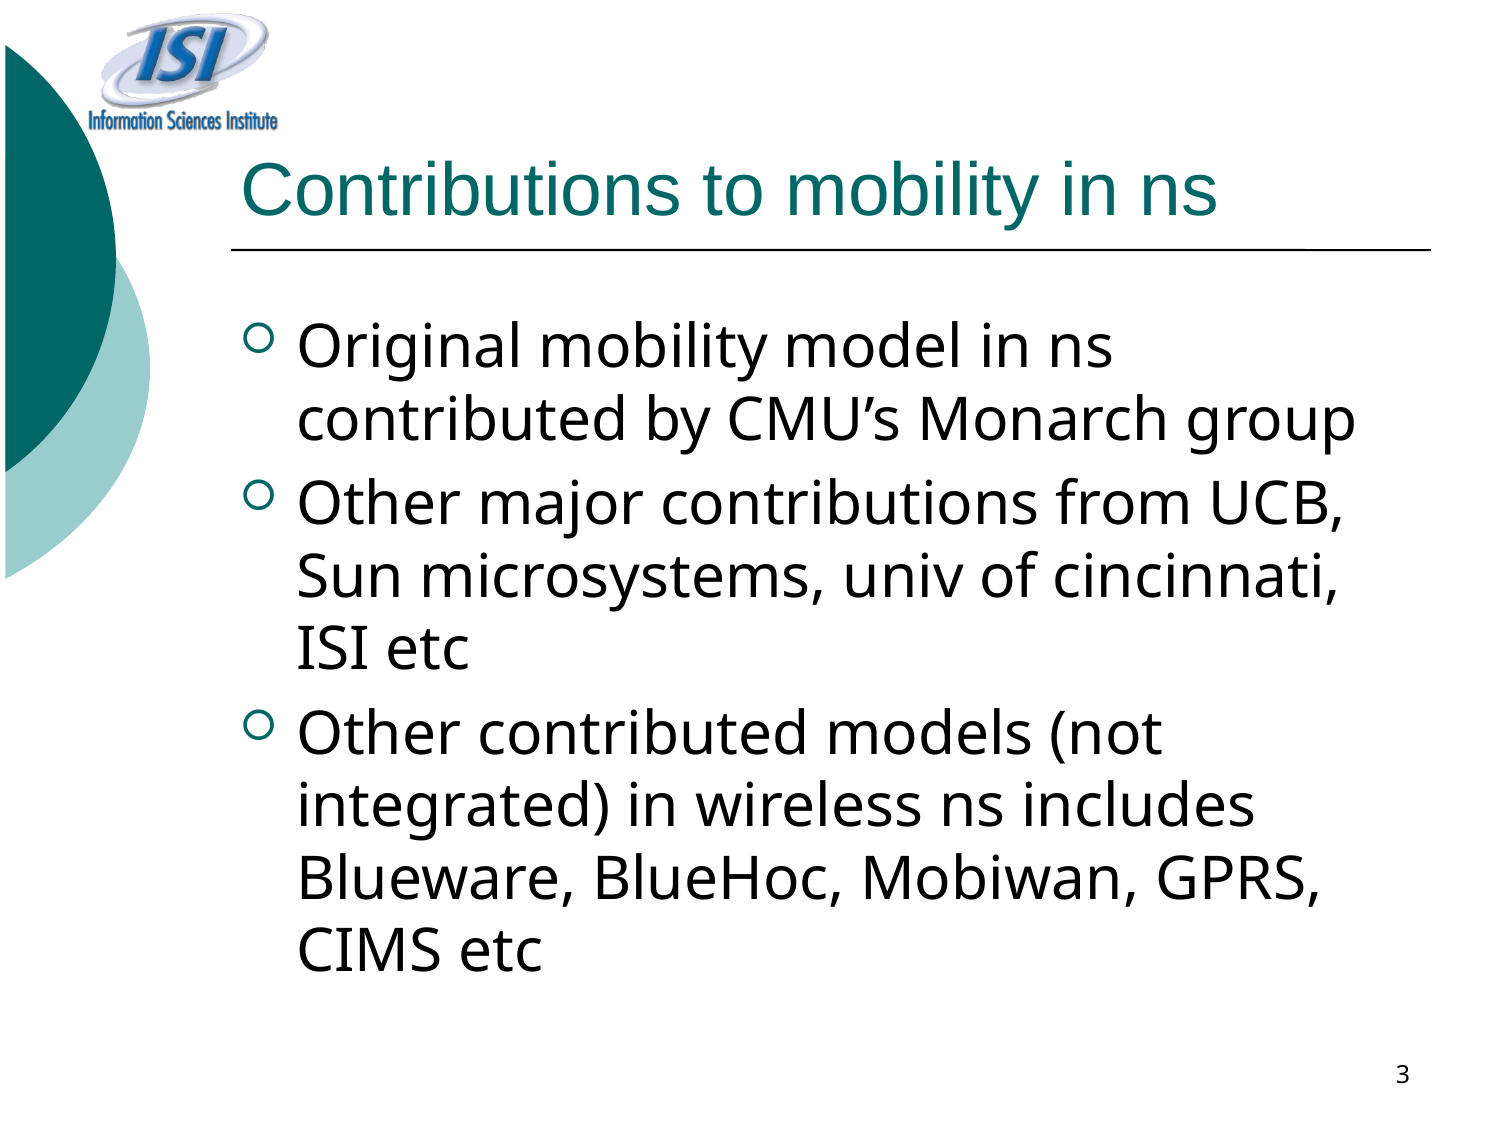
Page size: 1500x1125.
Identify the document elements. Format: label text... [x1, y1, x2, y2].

slide_number 3 [1074, 1024, 1426, 1101]
title Contributions to mobility in ns [224, 49, 1425, 238]
picture [50, 0, 314, 135]
list Original mobility model in ns contributed by CMU’s Monarch group Other major contributions from UCB, Sun microsystems, univ of cincinnati, ISI etc Other contributed models (not integrated) in wireless ns includes Blueware, BlueHoc, Mobiwan, GPRS, CIMS etc [224, 299, 1425, 975]
